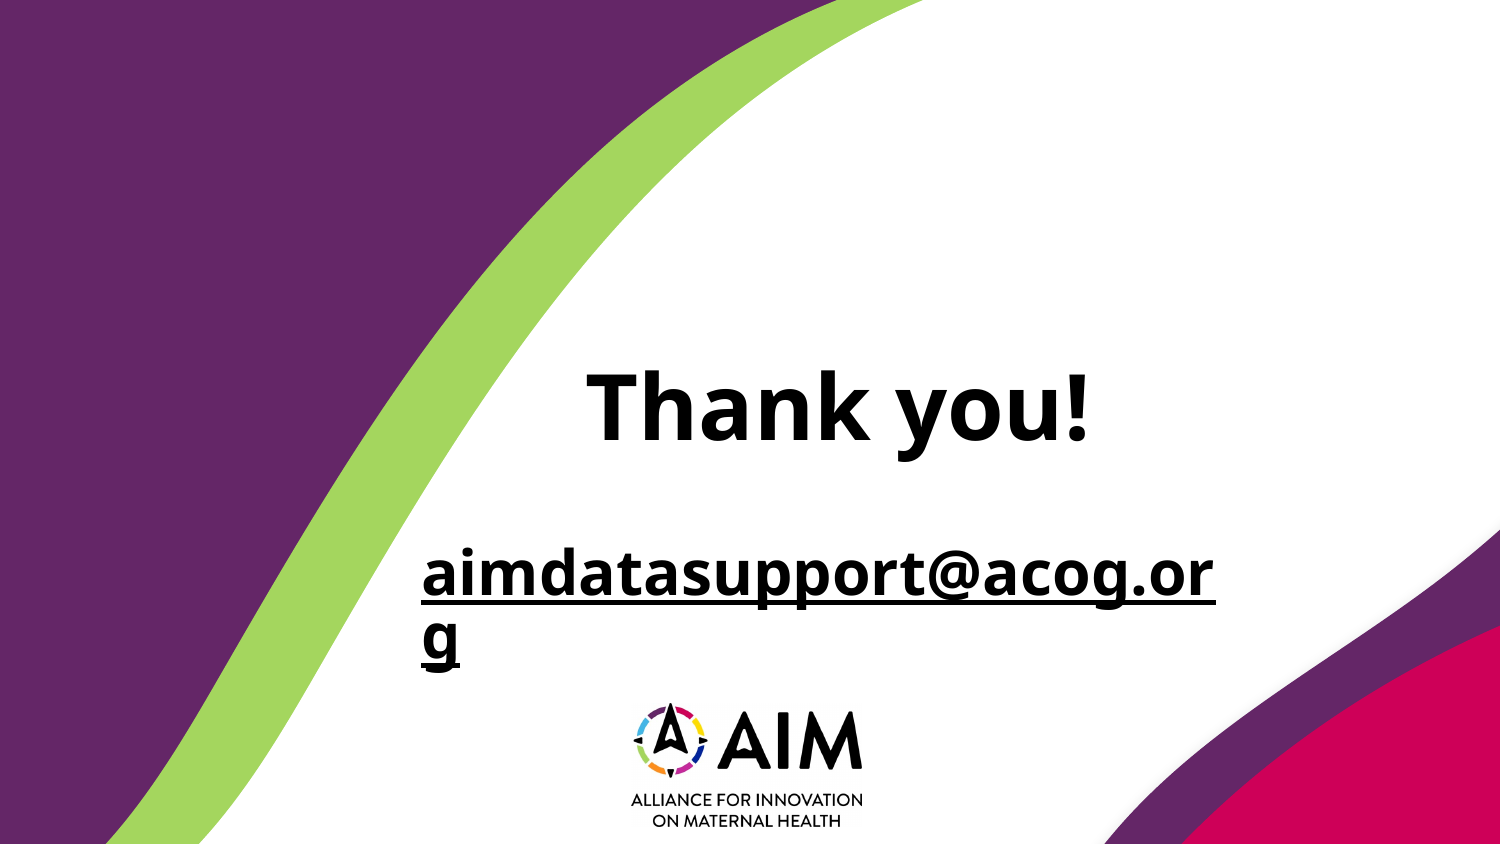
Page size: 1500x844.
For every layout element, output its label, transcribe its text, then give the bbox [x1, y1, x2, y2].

picture [631, 703, 862, 827]
list Thank you! aimdatasupport@acog.org [387, 333, 1270, 631]
